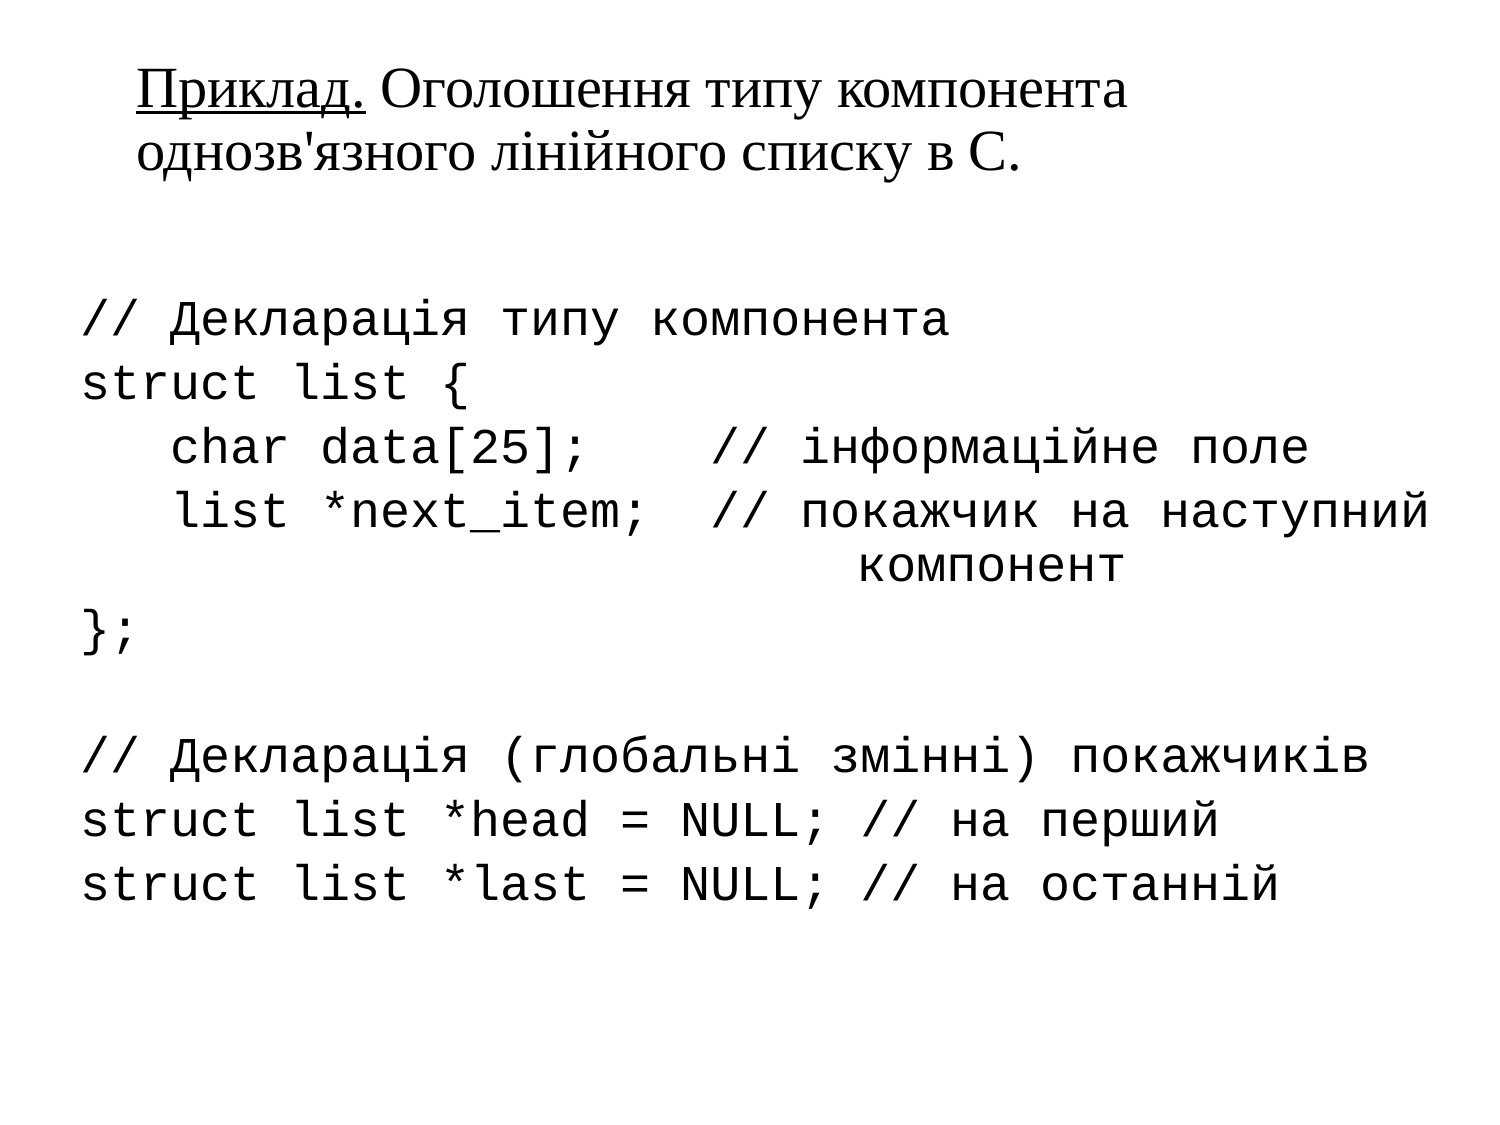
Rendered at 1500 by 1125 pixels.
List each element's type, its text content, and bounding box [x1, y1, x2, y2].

list Приклад. Оголошення типу компонента однозв'язного лінійного списку в С. // Декларація типу компонента struct list { char data[25]; // інформаційне поле list *next_item; // покажчик на наступний компонент }; // Декларація (глобальні змінні) покажчиків struct list *head = NULL; // на перший struct list *last = NULL; // на останній [50, 50, 1463, 1088]
